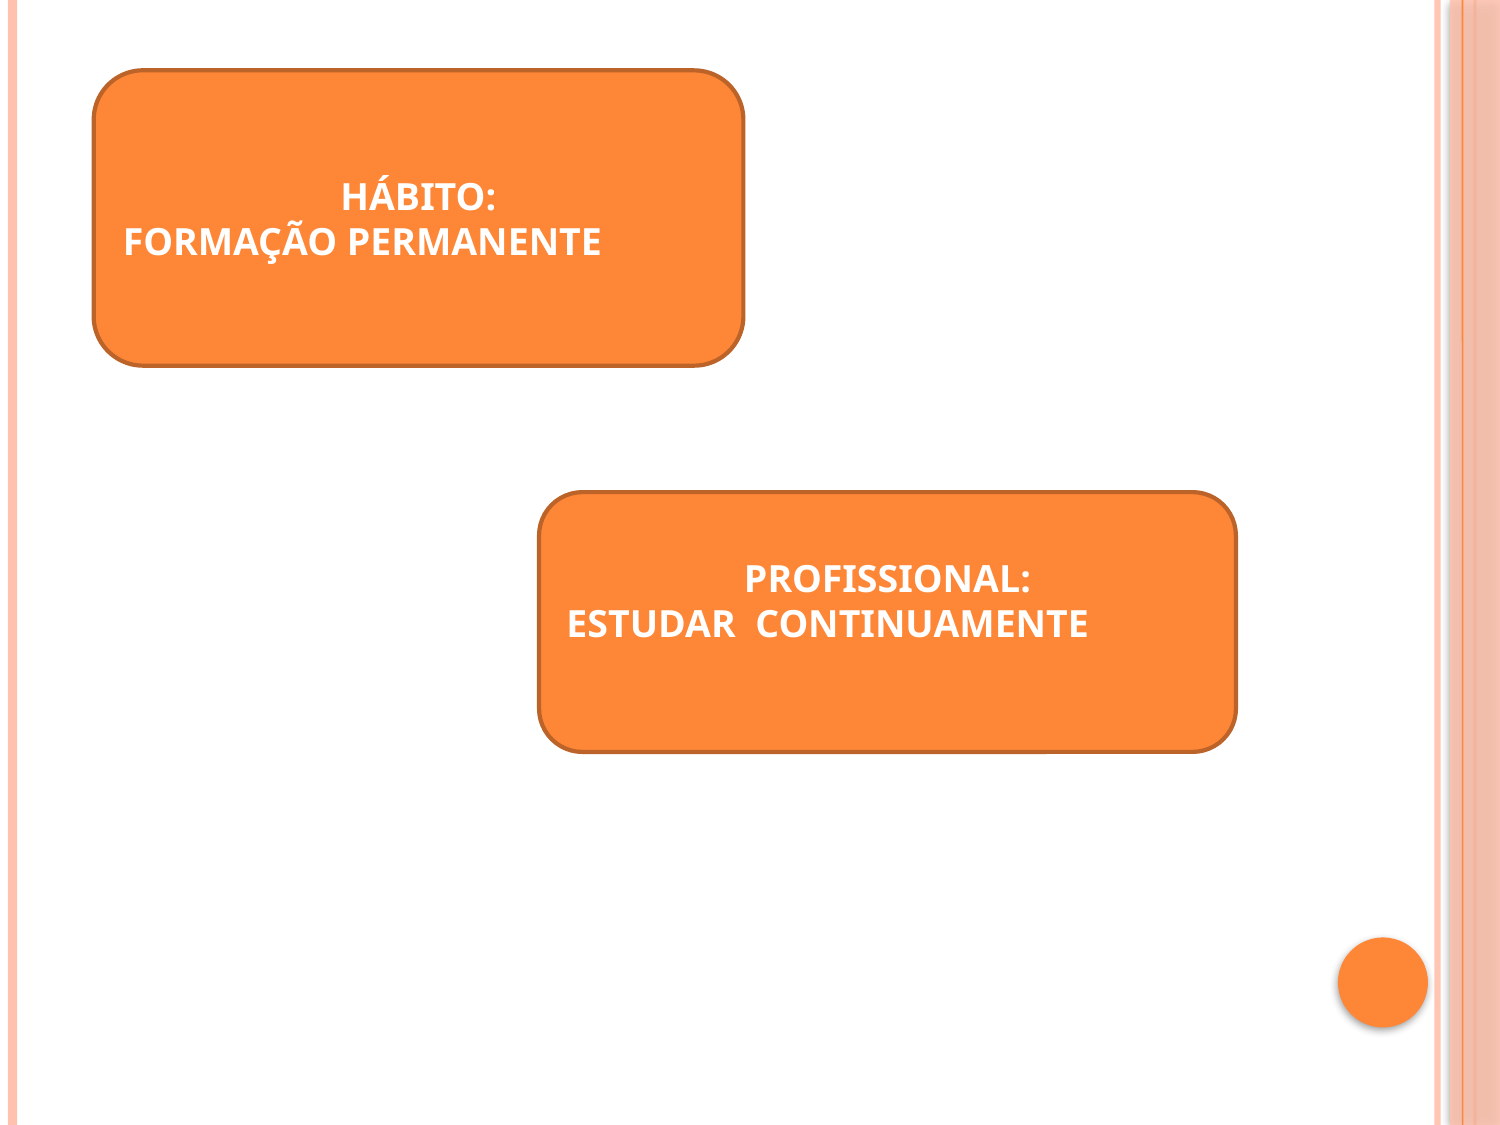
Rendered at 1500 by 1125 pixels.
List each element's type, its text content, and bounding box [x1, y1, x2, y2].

text_box HÁBITO: FORMAÇÃO PERMANENTE [91, 68, 746, 368]
text_box PROFISSIONAL: ESTUDAR CONTINUAMENTE [536, 490, 1239, 755]
